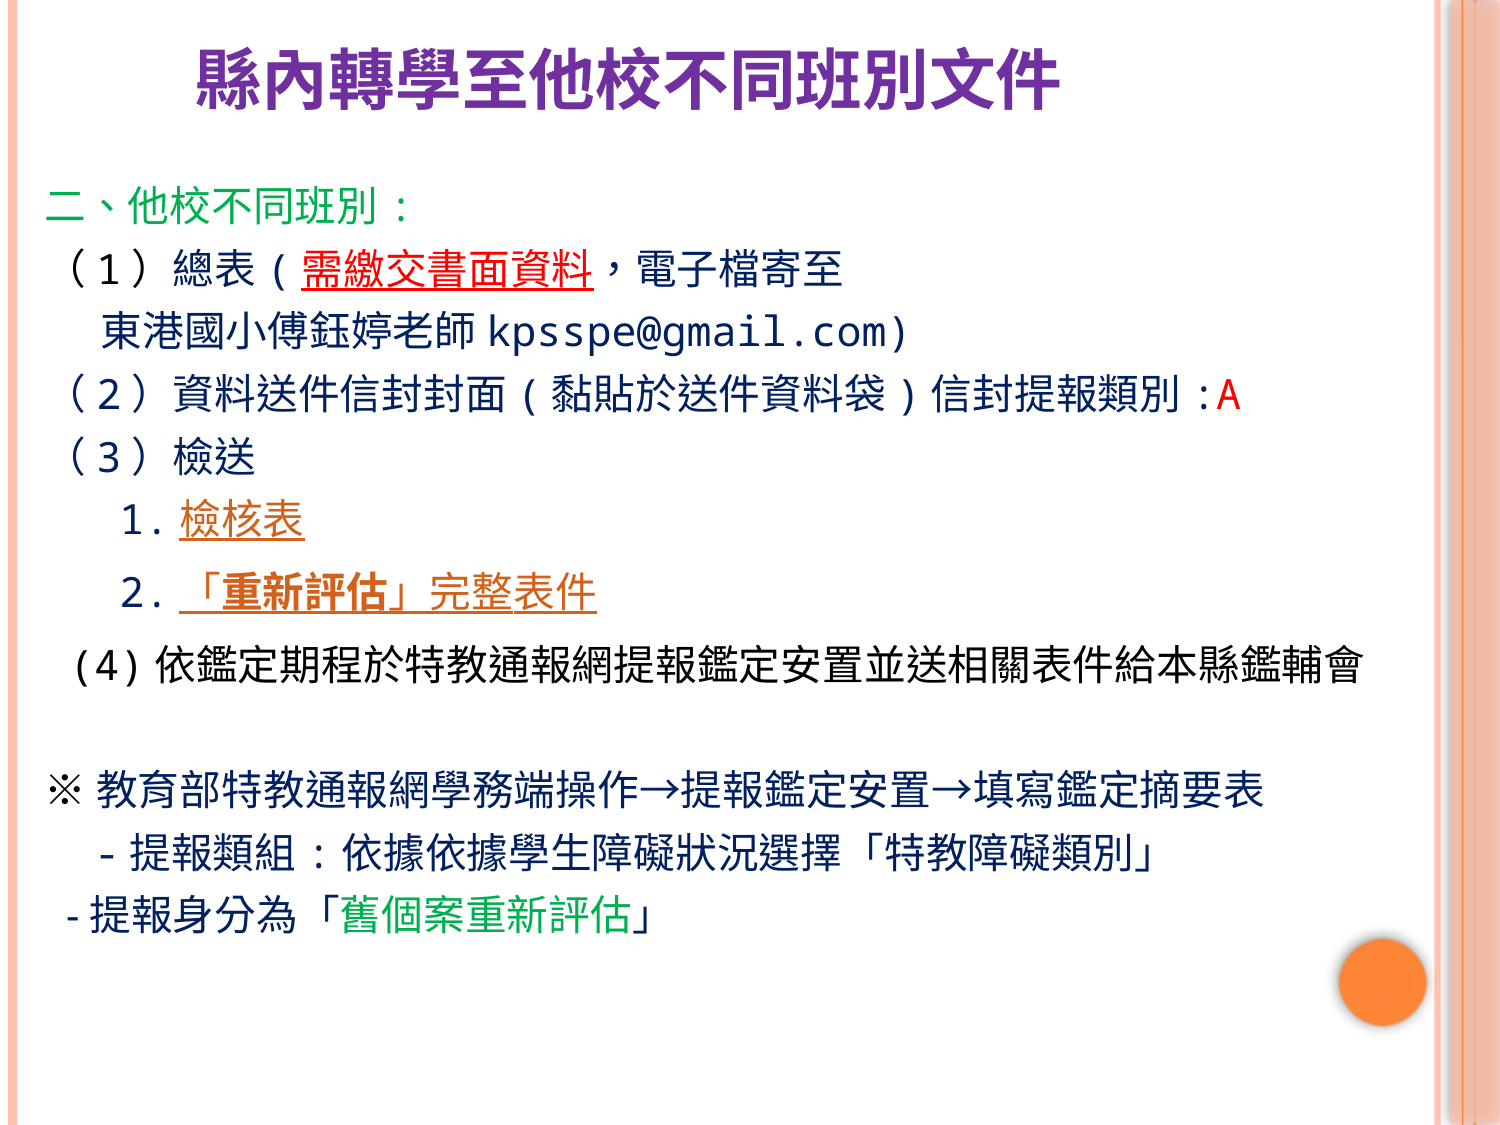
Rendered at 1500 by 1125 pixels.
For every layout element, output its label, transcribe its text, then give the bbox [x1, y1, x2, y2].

list 二、他校不同班別: （1）總表(需繳交書面資料，電子檔寄至 東港國小傅鈺婷老師kpsspe@gmail.com) （2）資料送件信封封面(黏貼於送件資料袋)信封提報類別:A （3）檢送 1.檢核表 2.「重新評估」完整表件 (4)依鑑定期程於特教通報網提報鑑定安置並送相關表件給本縣鑑輔會 ※教育部特教通報網學務端操作→提報鑑定安置→填寫鑑定摘要表 -提報類組:依據依據學生障礙狀況選擇「特教障礙類別」 -提報身分為「舊個案重新評估」 [29, 172, 1447, 1062]
title 縣內轉學至他校不同班別文件 [100, 0, 1365, 126]
